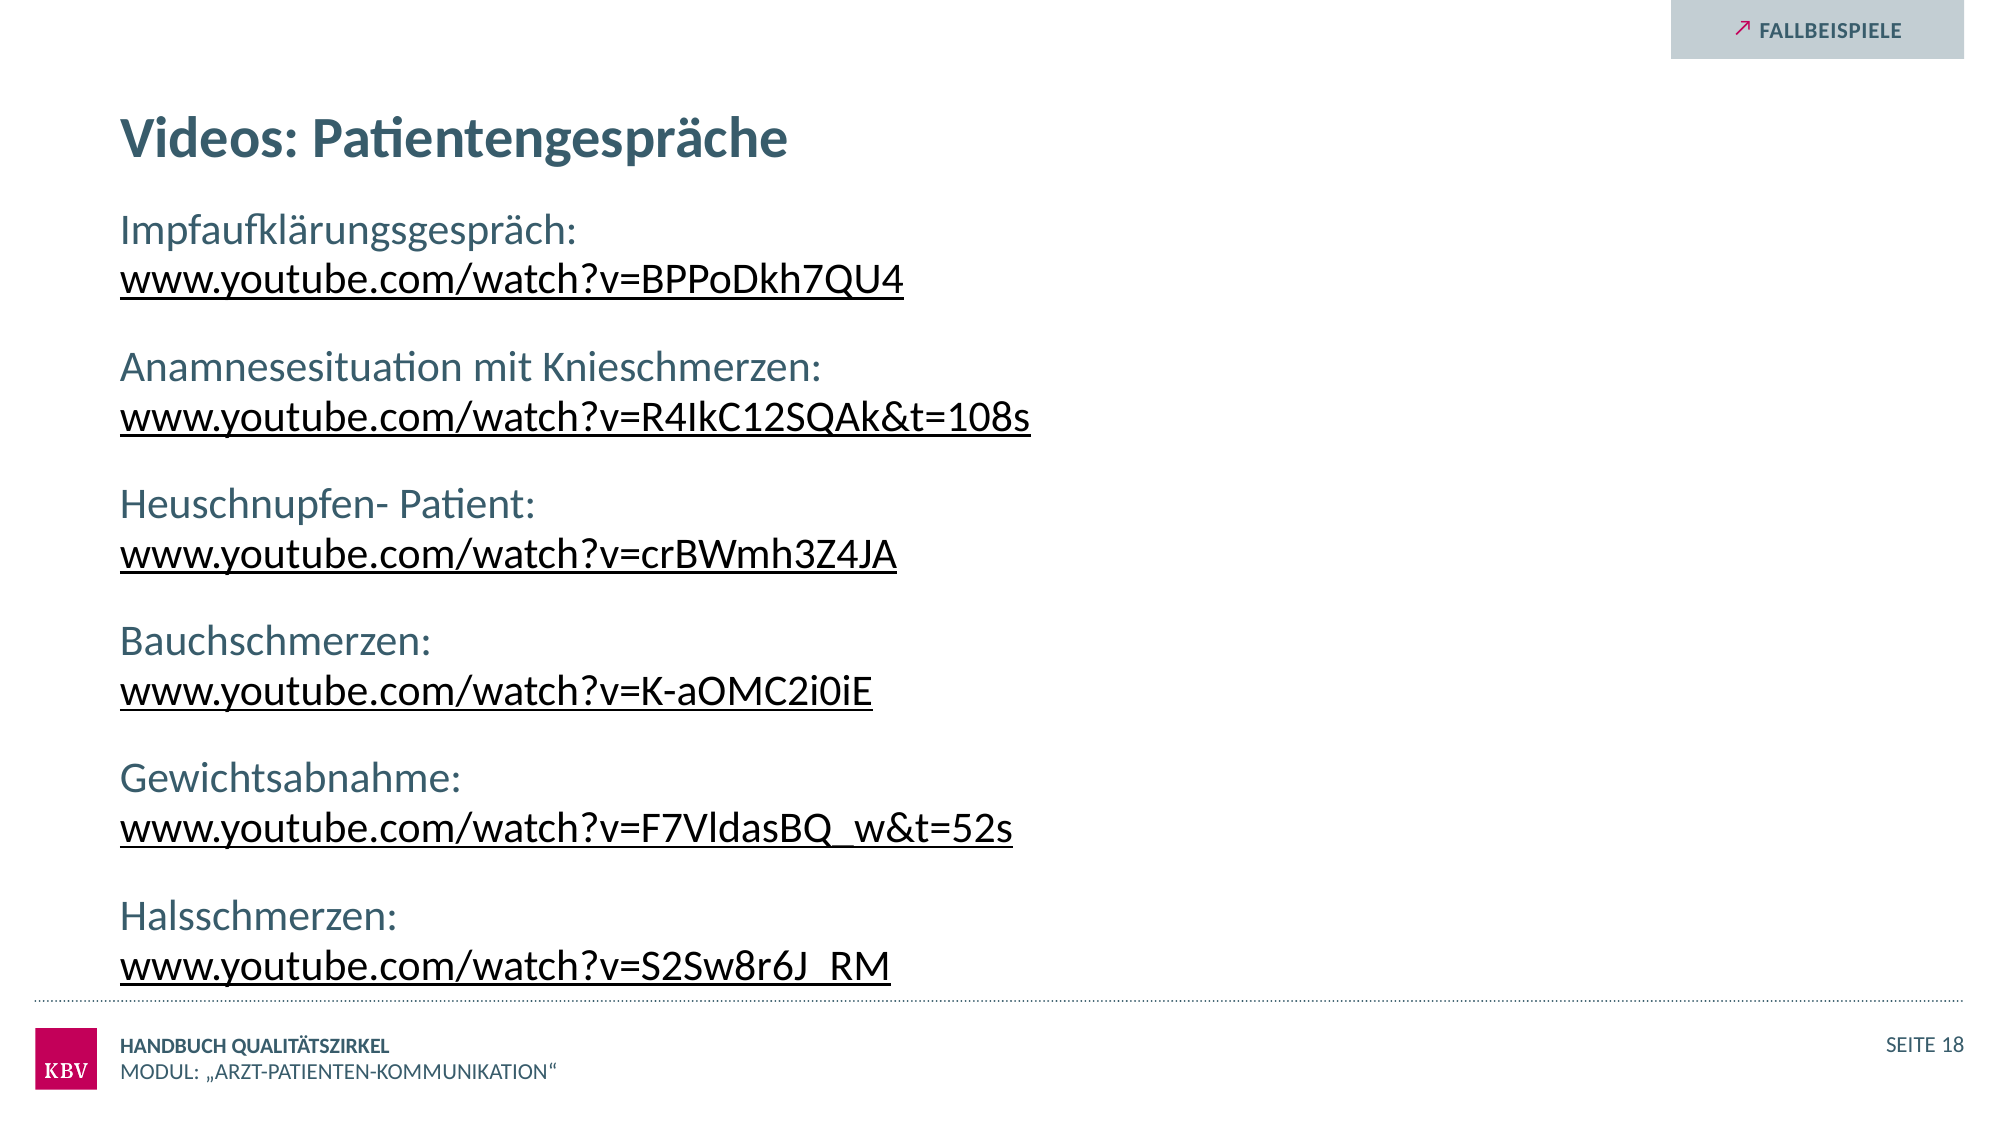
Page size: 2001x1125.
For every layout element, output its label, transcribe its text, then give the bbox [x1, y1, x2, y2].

text_box Impfaufklärungsgespräch: www.youtube.com/watch?v=BPPoDkh7QU4 Anamnesesituation mit Knieschmerzen: www.youtube.com/watch?v=R4IkC12SQAk&t=108s Heuschnupfen- Patient: www.youtube.com/watch?v=crBWmh3Z4JA Bauchschmerzen: www.youtube.com/watch?v=K-aOMC2i0iE Gewichtsabnahme: www.youtube.com/watch?v=F7VldasBQ_w&t=52s Halsschmerzen: www.youtube.com/watch?v=S2Sw8r6J_RM [105, 196, 1711, 1017]
slide_number Modul: „Arzt-Patienten-Kommunikation“ [120, 1057, 1668, 1084]
title Videos: Patientengespräche [120, 107, 1880, 179]
footer Handbuch Qualitätszirkel [120, 1030, 1668, 1057]
slide_number Seite 18 [1787, 1030, 1965, 1057]
